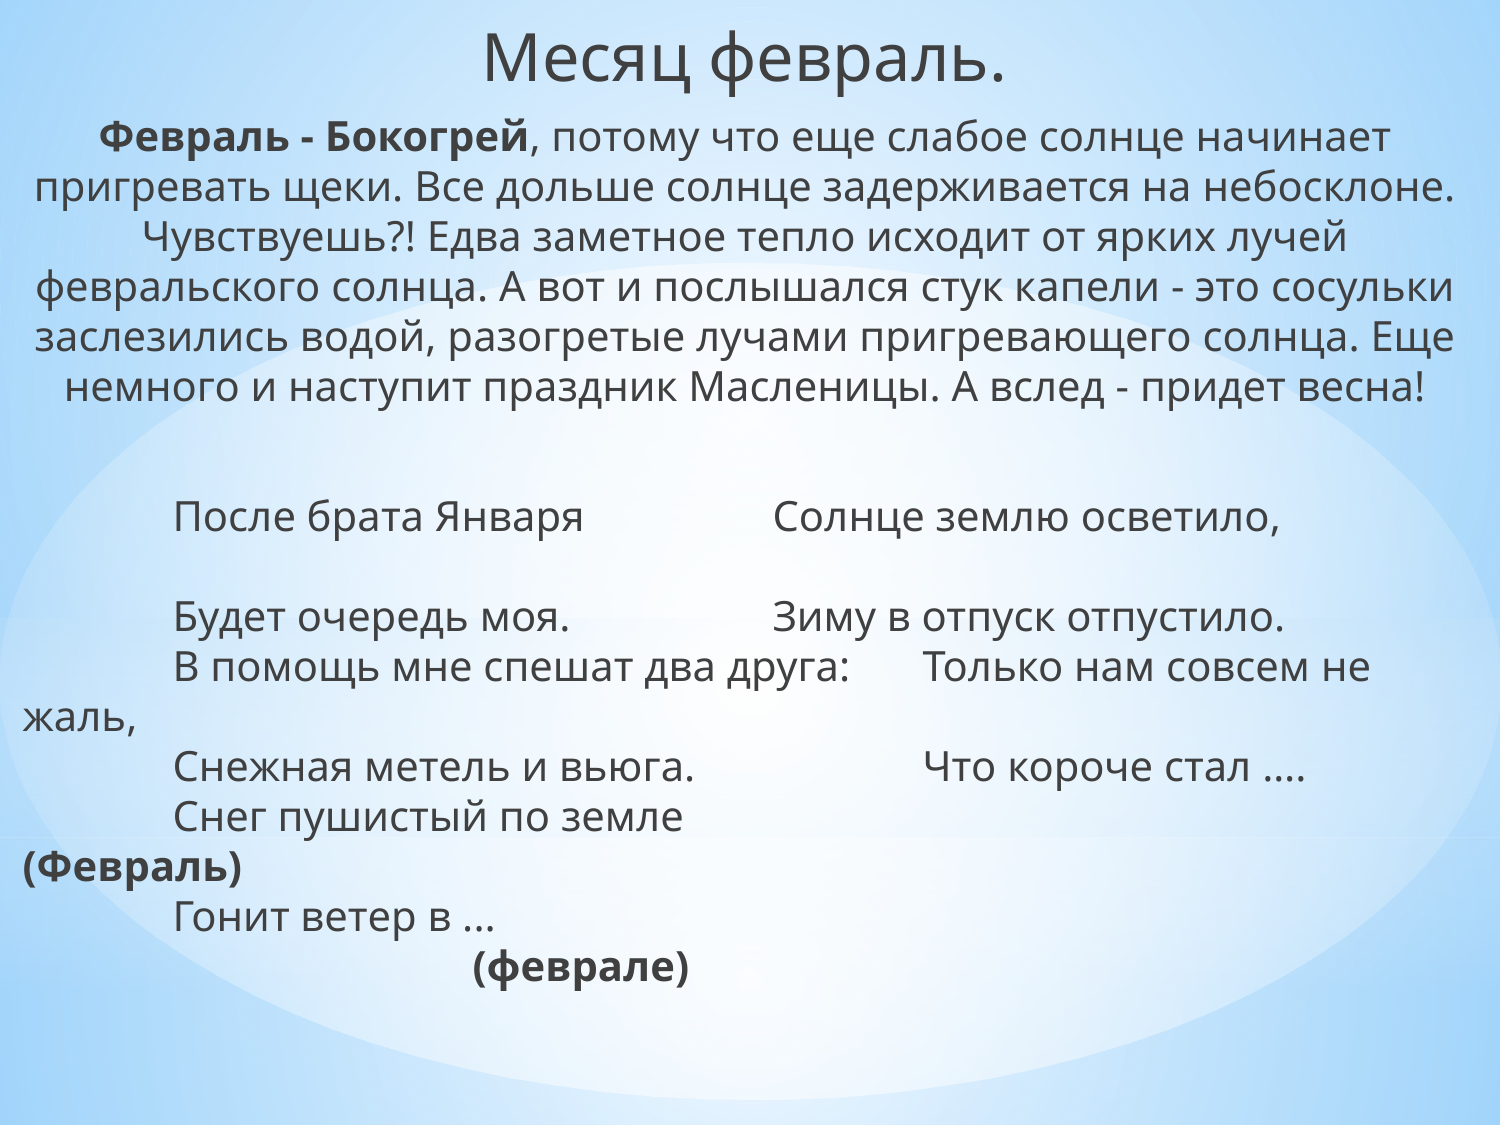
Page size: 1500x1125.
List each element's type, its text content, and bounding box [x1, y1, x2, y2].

list Месяц февраль. Февраль - Бокогрей, потому что еще слабое солнце начинает пригревать щеки. Все дольше солнце задерживается на небосклоне. Чувствуешь?! Едва заметное тепло исходит от ярких лучей февральского солнца. А вот и послышался стук капели - это сосульки заслезились водой, разогретые лучами пригревающего солнца. Еще немного и наступит праздник Масленицы. А вслед - придет весна! После брата Января Солнце землю осветило, Будет очередь моя. Зиму в отпуск отпустило. В помощь мне спешат два друга: Только нам совсем не жаль, Снежная метель и вьюга. Что короче стал …. Снег пушистый по земле (Февраль) Гонит ветер в ... (феврале) [0, 7, 1483, 1118]
